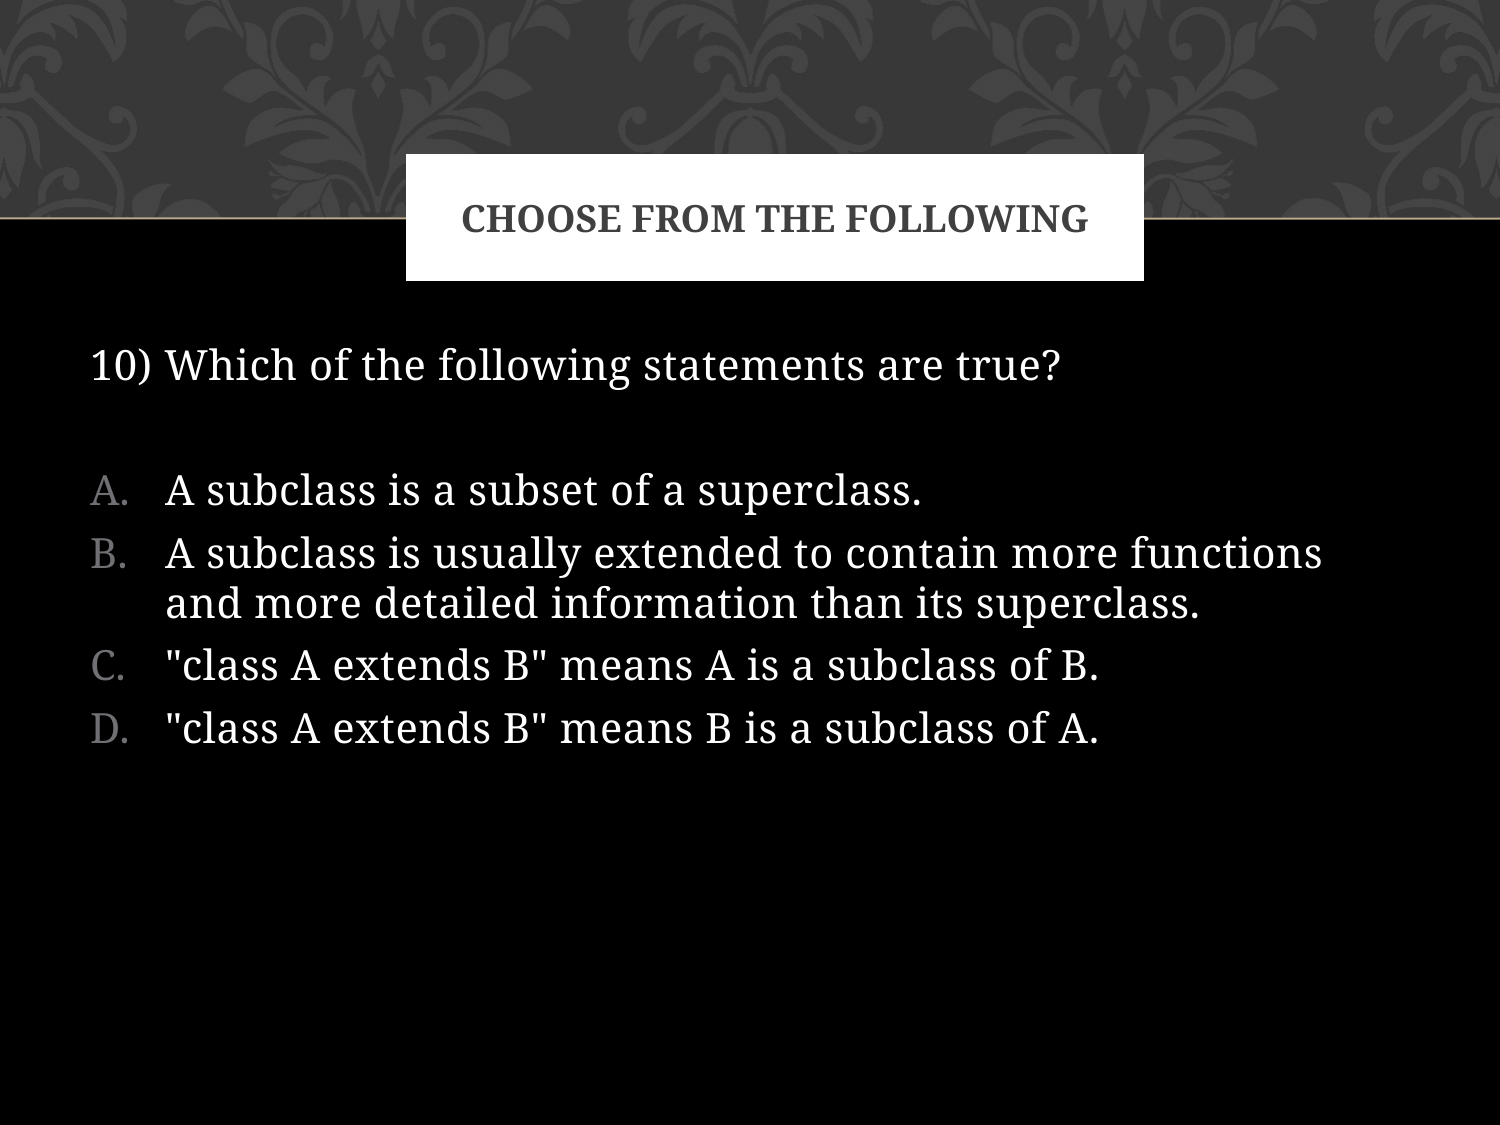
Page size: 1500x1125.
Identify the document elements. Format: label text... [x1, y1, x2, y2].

list 10) Which of the following statements are true? A subclass is a subset of a superclass. A subclass is usually extended to contain more functions and more detailed information than its superclass. "class A extends B" means A is a subclass of B. "class A extends B" means B is a subclass of A. [75, 331, 1425, 1000]
title Choose FROM the following [406, 154, 1144, 281]
